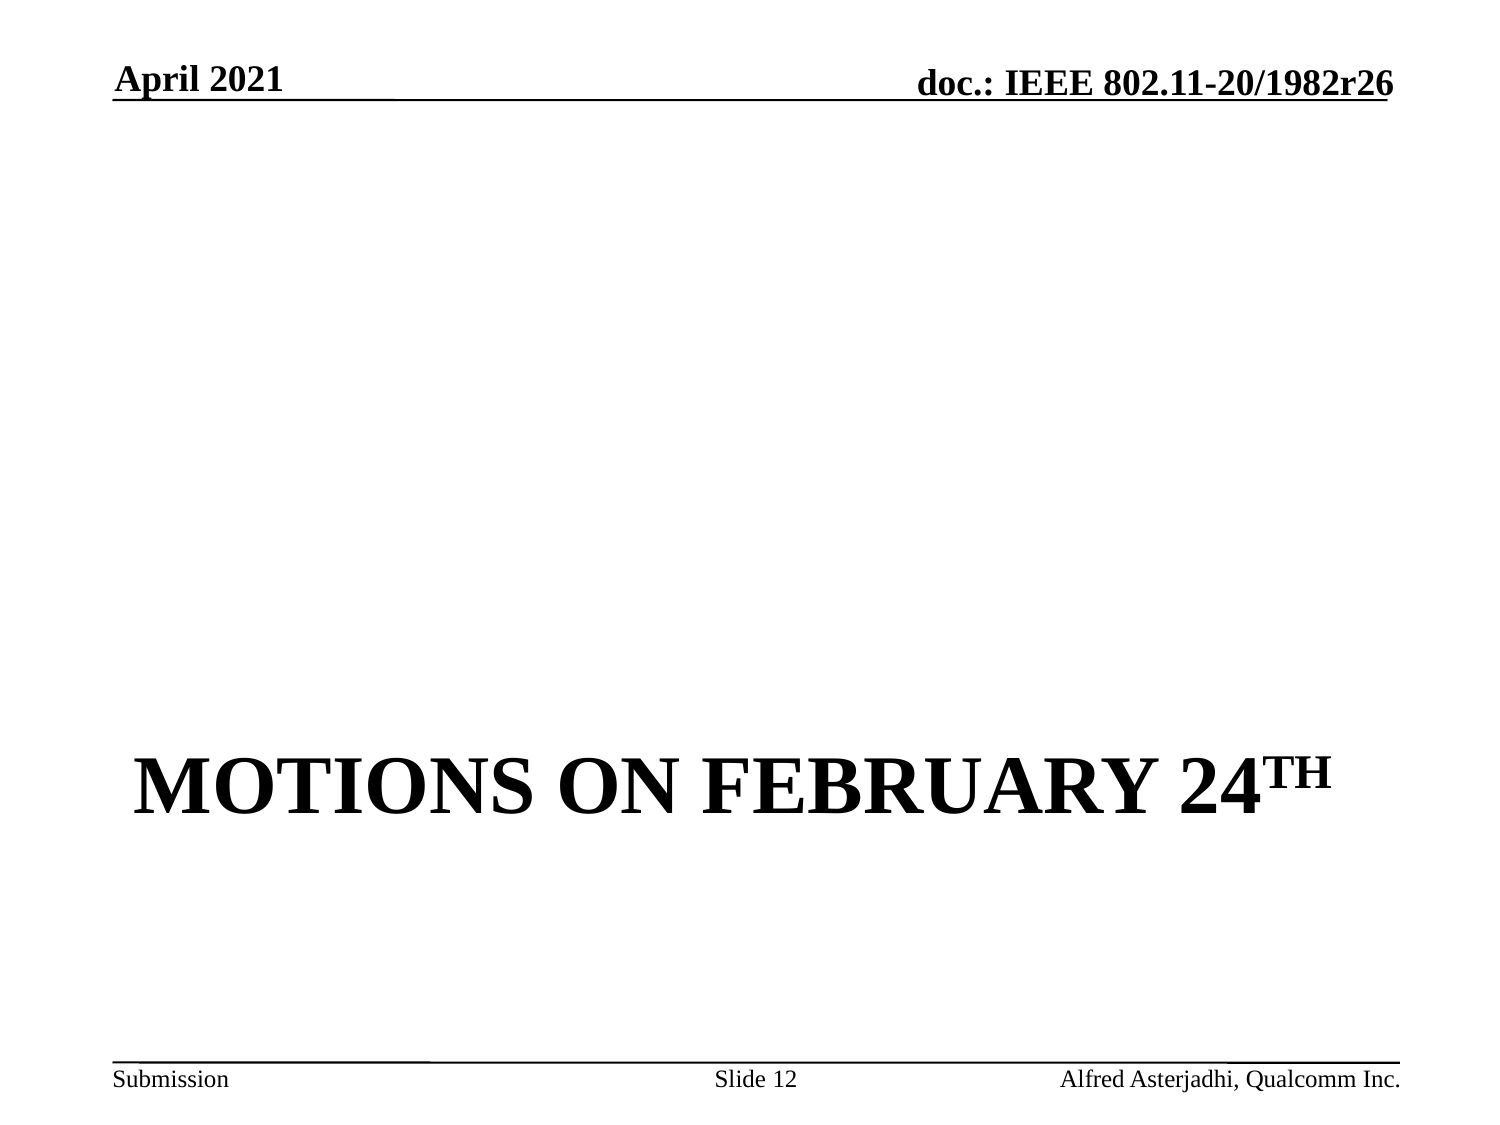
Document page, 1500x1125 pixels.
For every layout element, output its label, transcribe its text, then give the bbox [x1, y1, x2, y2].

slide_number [114, 54, 423, 100]
slide_number Slide 12 [712, 1061, 800, 1123]
title Motions on FEBRUARY 24th [118, 722, 1394, 947]
footer Alfred Asterjadhi, Qualcomm Inc. [878, 1061, 1402, 1093]
